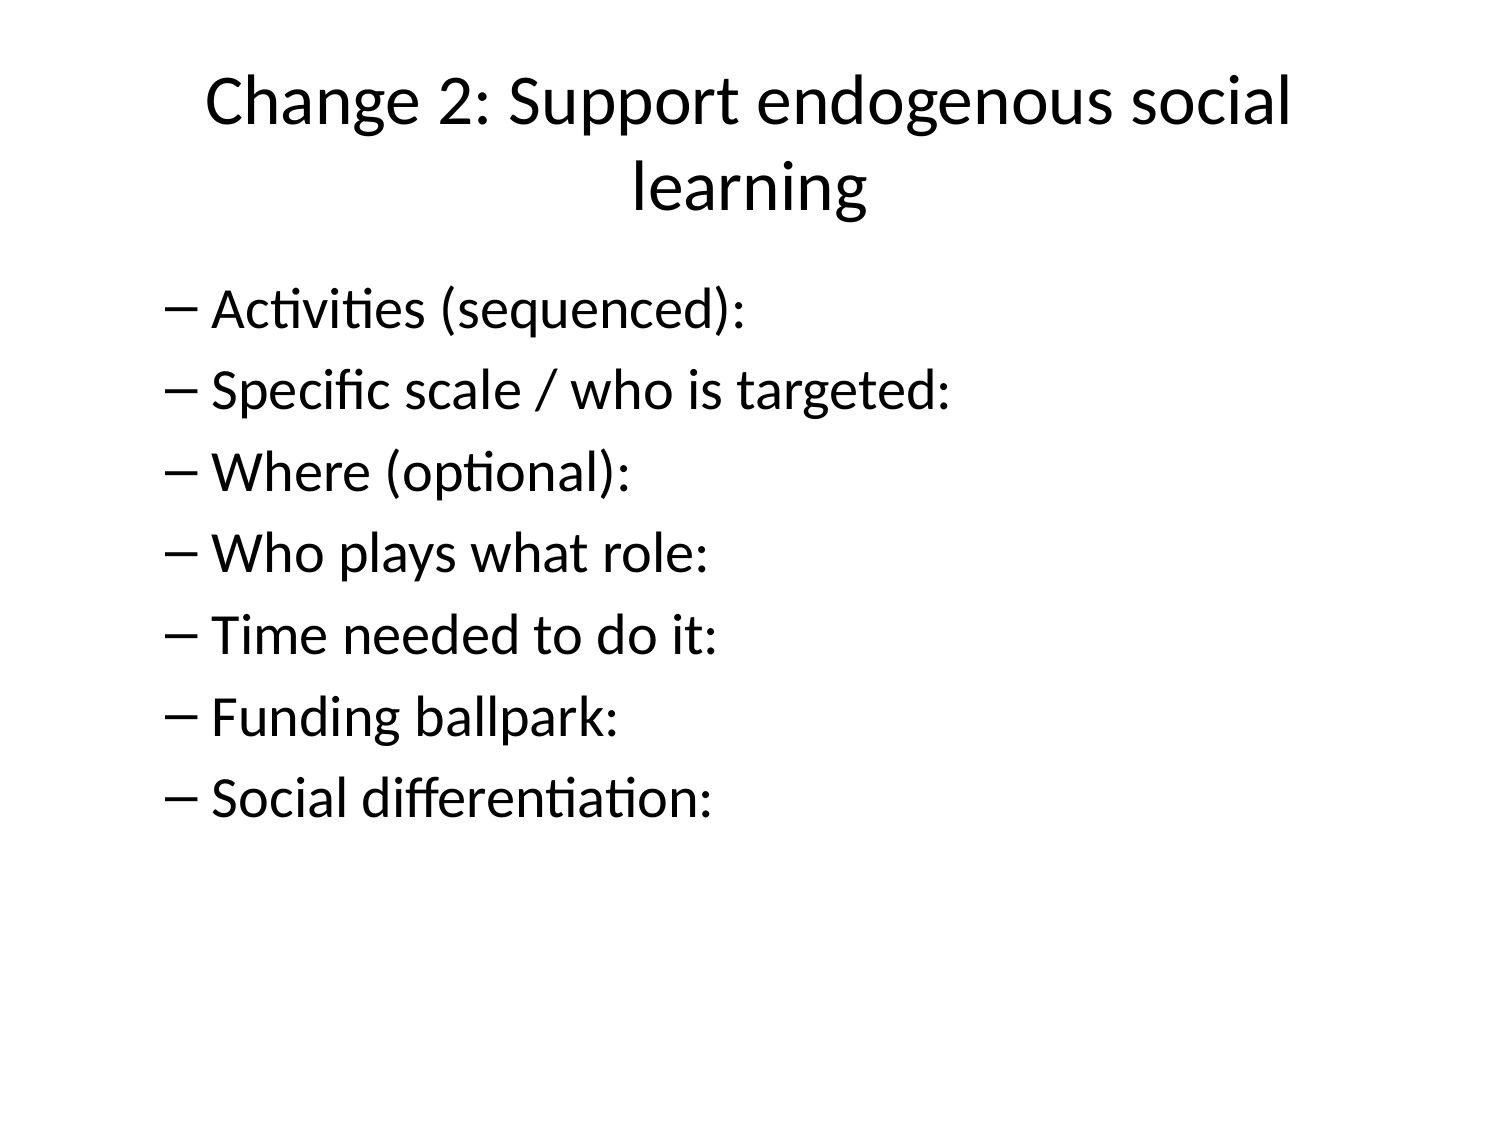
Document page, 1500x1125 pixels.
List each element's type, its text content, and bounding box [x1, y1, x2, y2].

title Change 2: Support endogenous social learning [75, 45, 1425, 233]
list Activities (sequenced): Specific scale / who is targeted: Where (optional): Who plays what role: Time needed to do it: Funding ballpark: Social differentiation: [75, 262, 1425, 1005]
